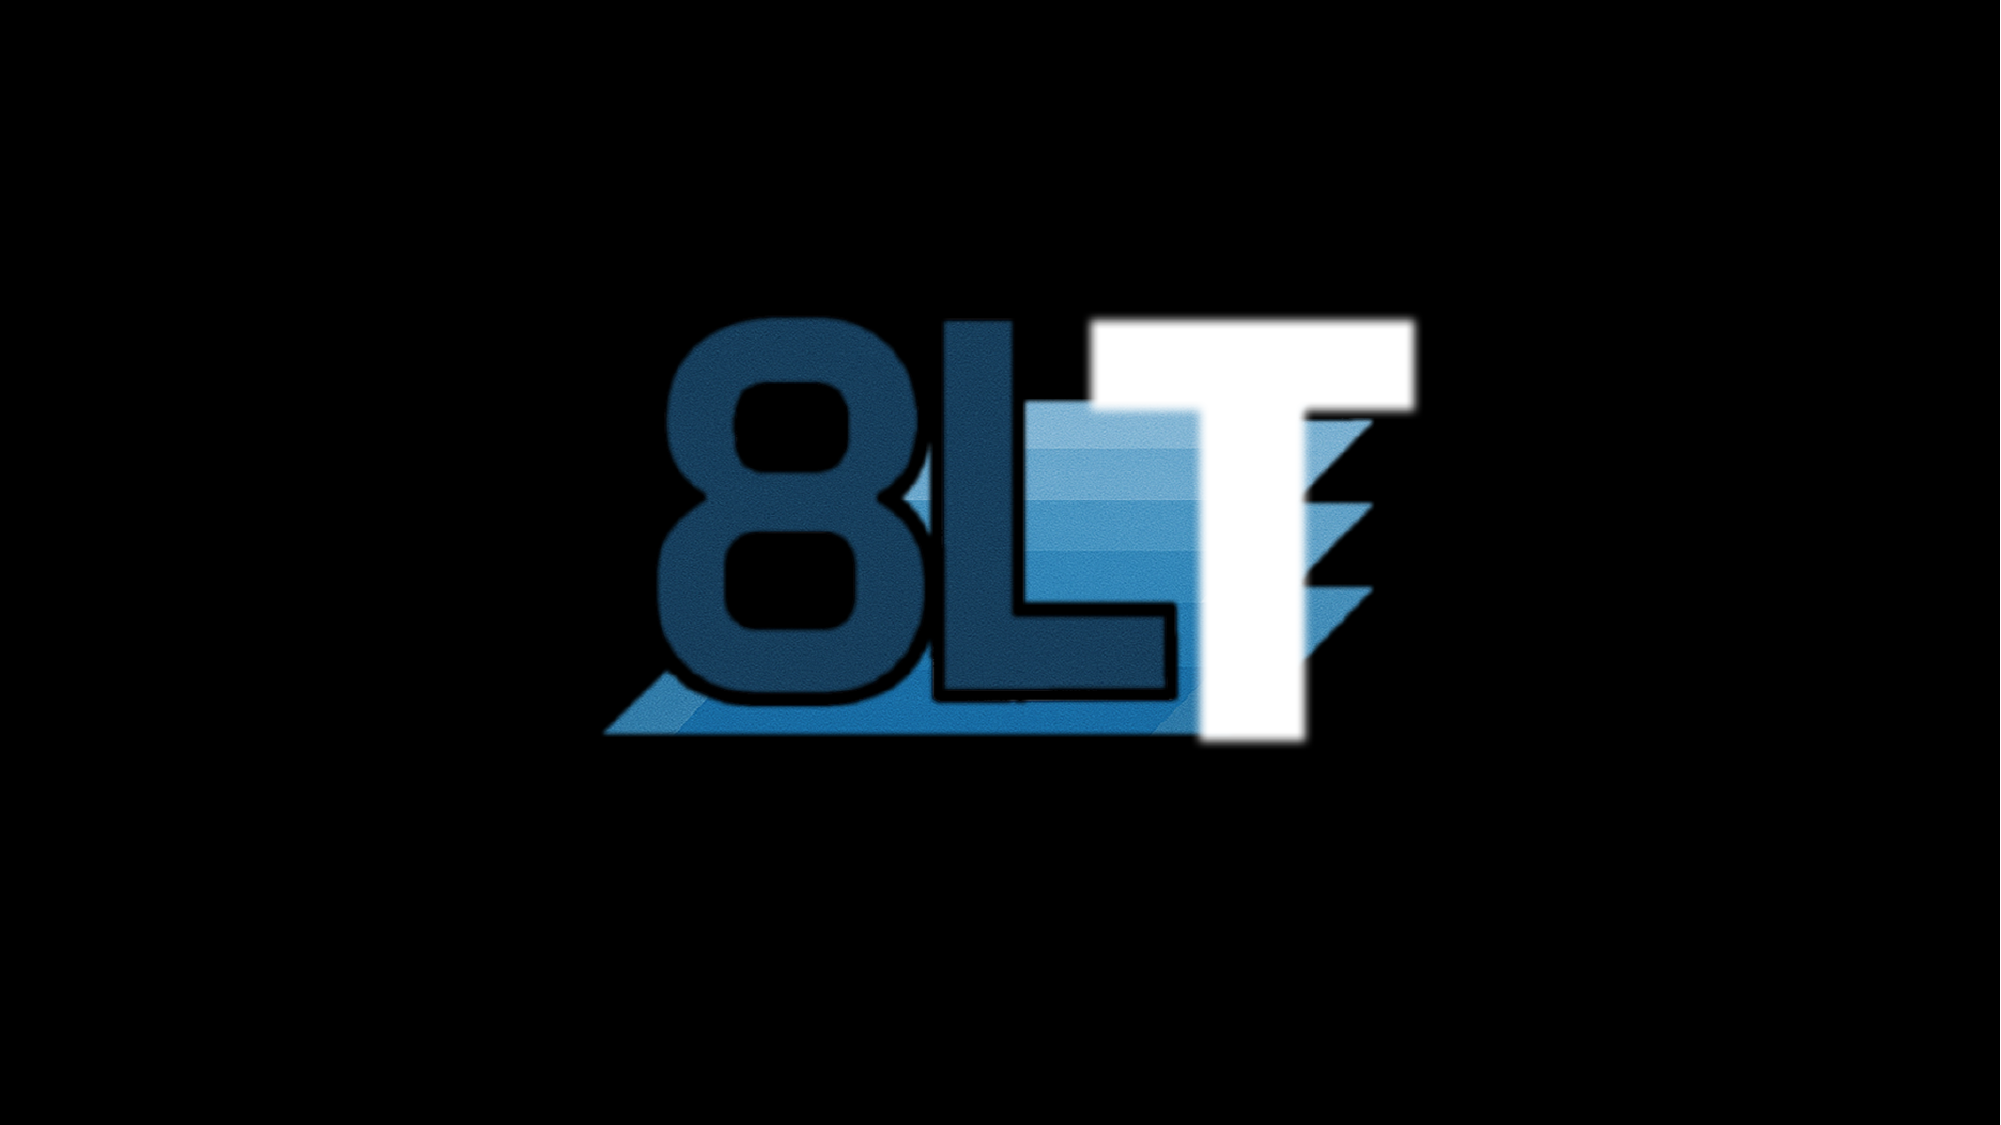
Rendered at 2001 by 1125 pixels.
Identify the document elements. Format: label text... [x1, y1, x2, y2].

picture [599, 247, 1376, 817]
text_box T [1074, 161, 1413, 852]
